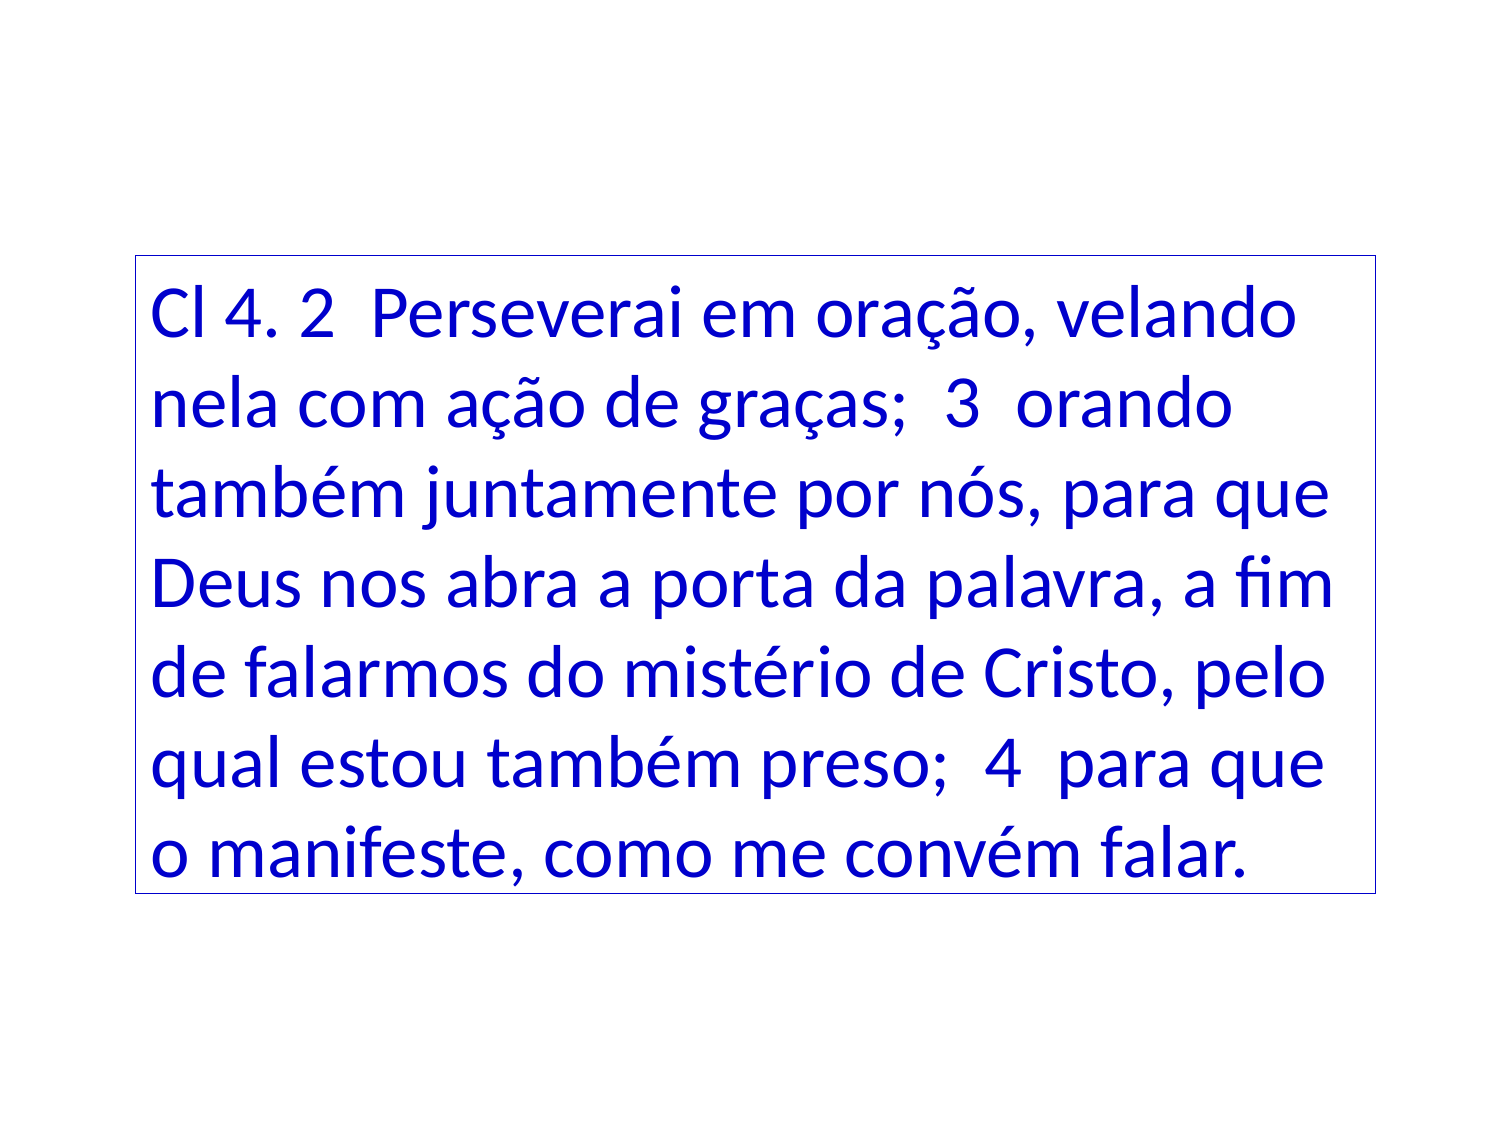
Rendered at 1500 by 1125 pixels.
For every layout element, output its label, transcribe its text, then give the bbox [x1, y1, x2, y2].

list Cl 4. 2 Perseverai em oração, velando nela com ação de graças; 3 orando também juntamente por nós, para que Deus nos abra a porta da palavra, a fim de falarmos do mistério de Cristo, pelo qual estou também preso; 4 para que o manifeste, como me convém falar. [135, 255, 1376, 894]
